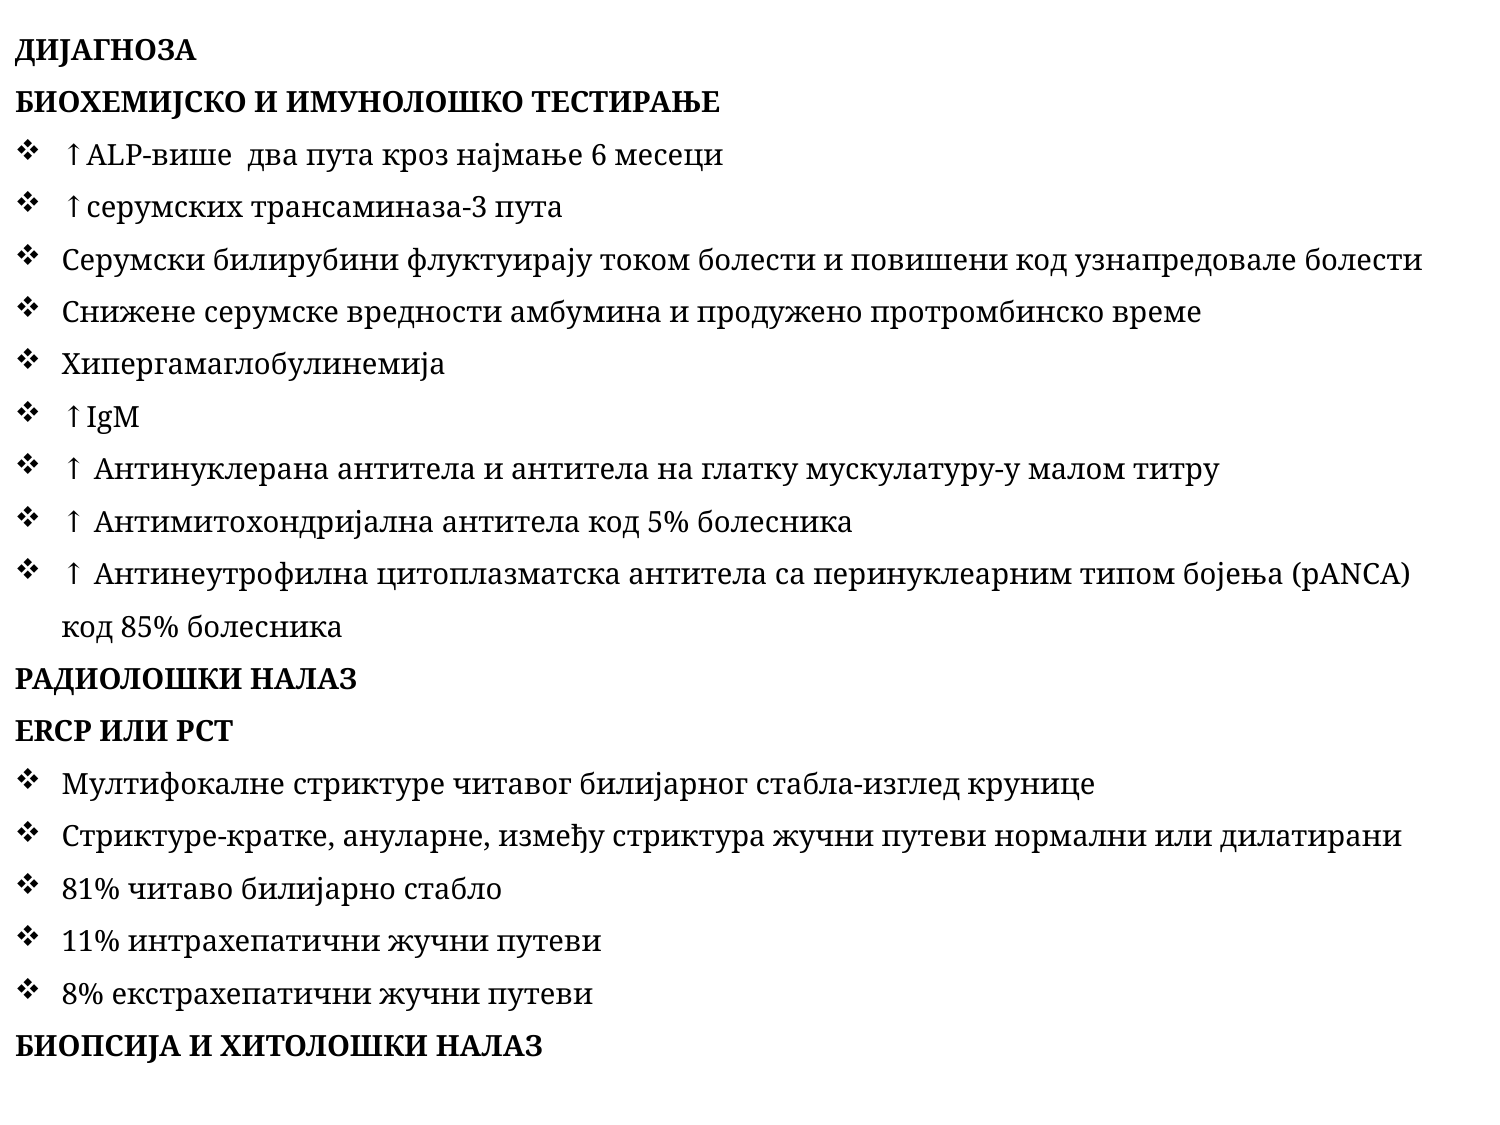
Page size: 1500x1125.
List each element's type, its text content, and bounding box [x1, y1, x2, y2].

text_box ДИЈАГНОЗА БИОХЕМИЈСКО И ИМУНОЛОШКО ТЕСТИРАЊЕ ↑ALP-више два пута кроз најмање 6 месеци ↑серумских трансаминаза-3 пута Серумски билирубини флуктуирају током болести и повишени код узнапредовале болести Снижене серумске вредности амбумина и продужено протромбинско време Хипергамаглобулинемија ↑IgM ↑ Антинуклерана антитела и антитела на глатку мускулатуру-у малом титру ↑ Антимитохондријална антитела код 5% болесника ↑ Антинеутрофилна цитоплазматска антитела са перинуклеарним типом бојења (pANCA) код 85% болесника РАДИОЛОШКИ НАЛАЗ ERCP ИЛИ PCT Мултифокалне стриктуре читавог билијарног стабла-изглед крунице Стриктуре-кратке, ануларне, између стриктура жучни путеви нормални или дилатирани 81% читаво билијарно стабло 11% интрахепатични жучни путеви 8% екстрахепатични жучни путеви БИОПСИЈА И ХИТОЛОШКИ НАЛАЗ [0, 6, 1475, 1125]
